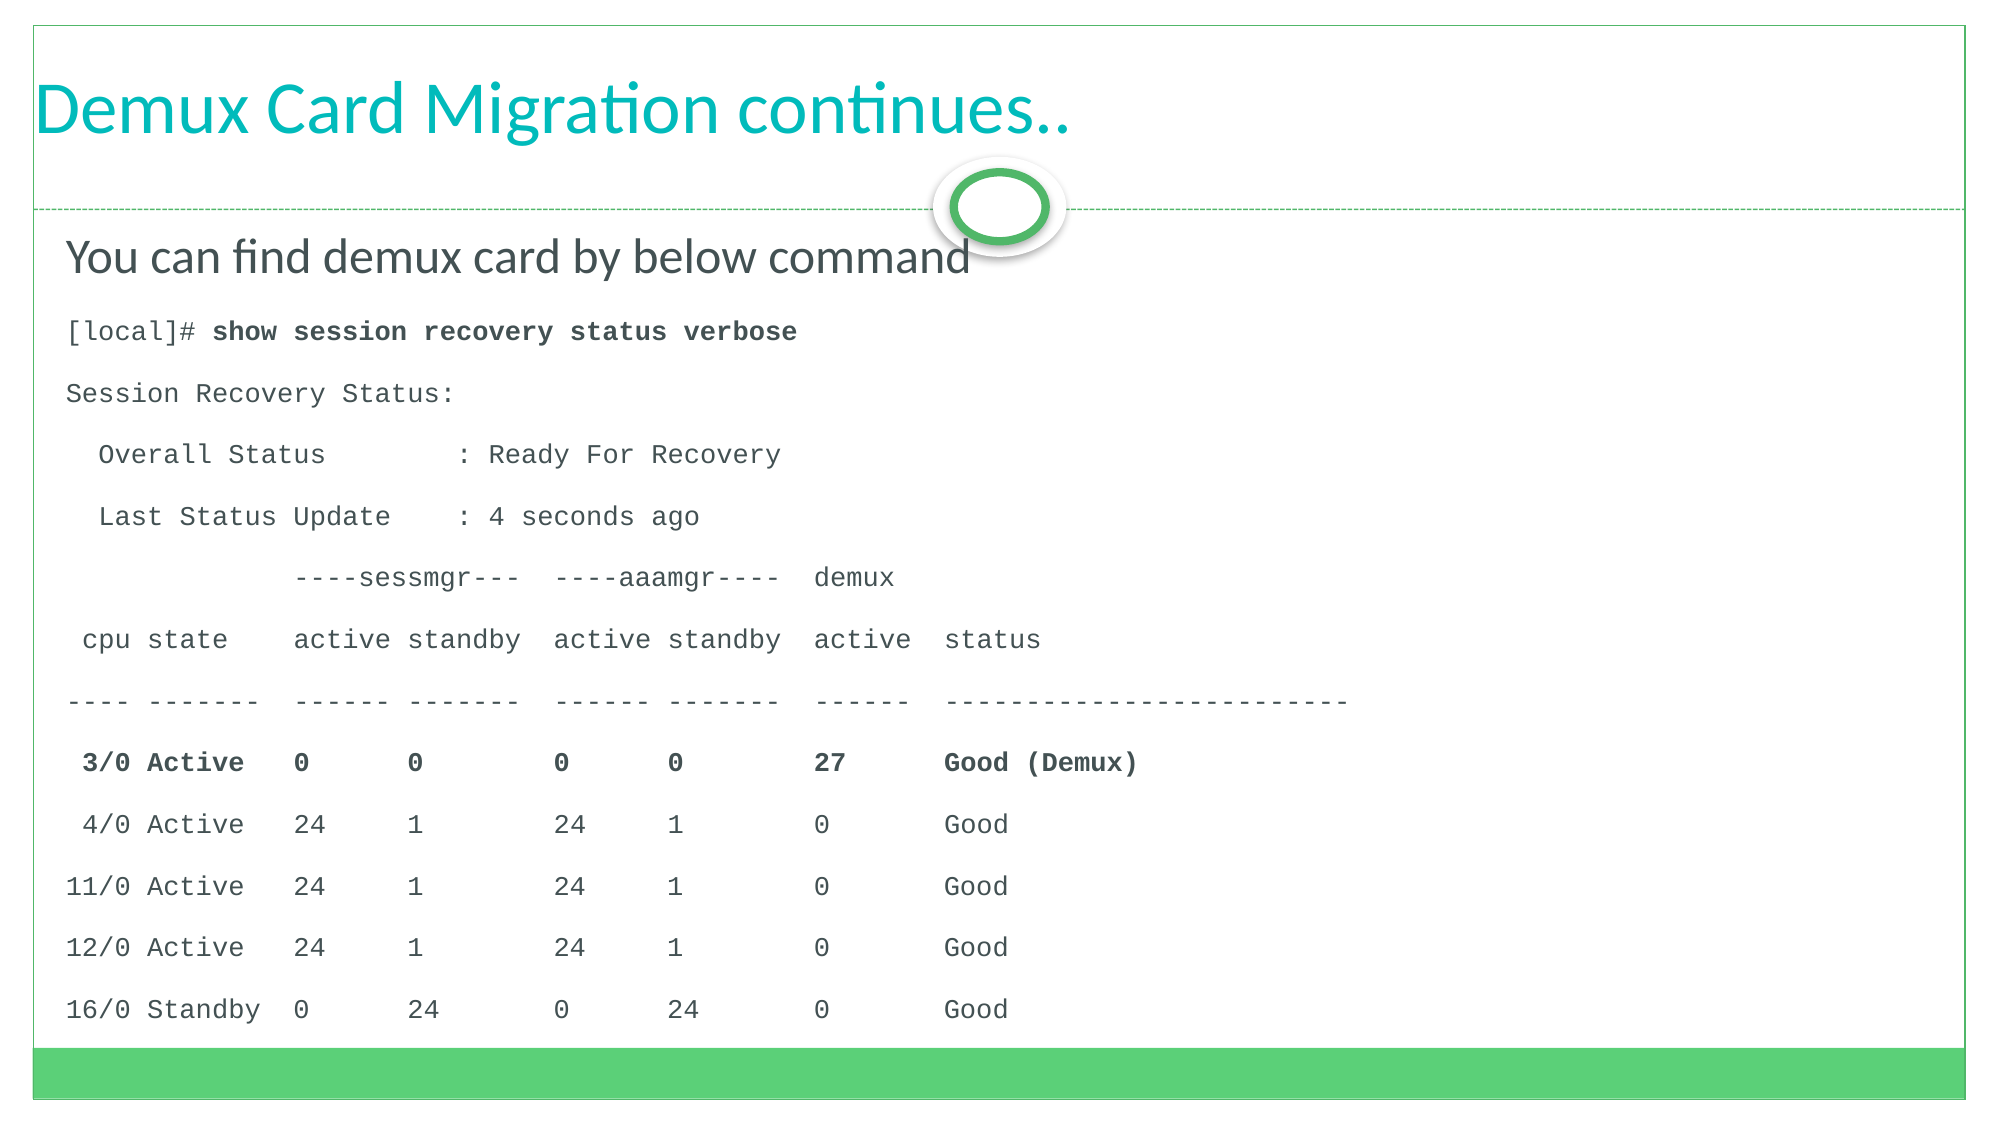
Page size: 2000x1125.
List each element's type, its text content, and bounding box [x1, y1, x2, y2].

list You can find demux card by below command [local]# show session recovery status verbose Session Recovery Status: Overall Status : Ready For Recovery Last Status Update : 4 seconds ago ----sessmgr--- ----aaamgr---- demux cpu state active standby active standby active status ---- ------- ------ ------- ------ ------- ------ ------------------------- 3/0 Active 0 0 0 0 27 Good (Demux) 4/0 Active 24 1 24 1 0 Good 11/0 Active 24 1 24 1 0 Good 12/0 Active 24 1 24 1 0 Good 16/0 Standby 0 24 0 24 0 Good [51, 220, 1926, 1035]
title Demux Card Migration continues.. [19, 18, 1896, 156]
